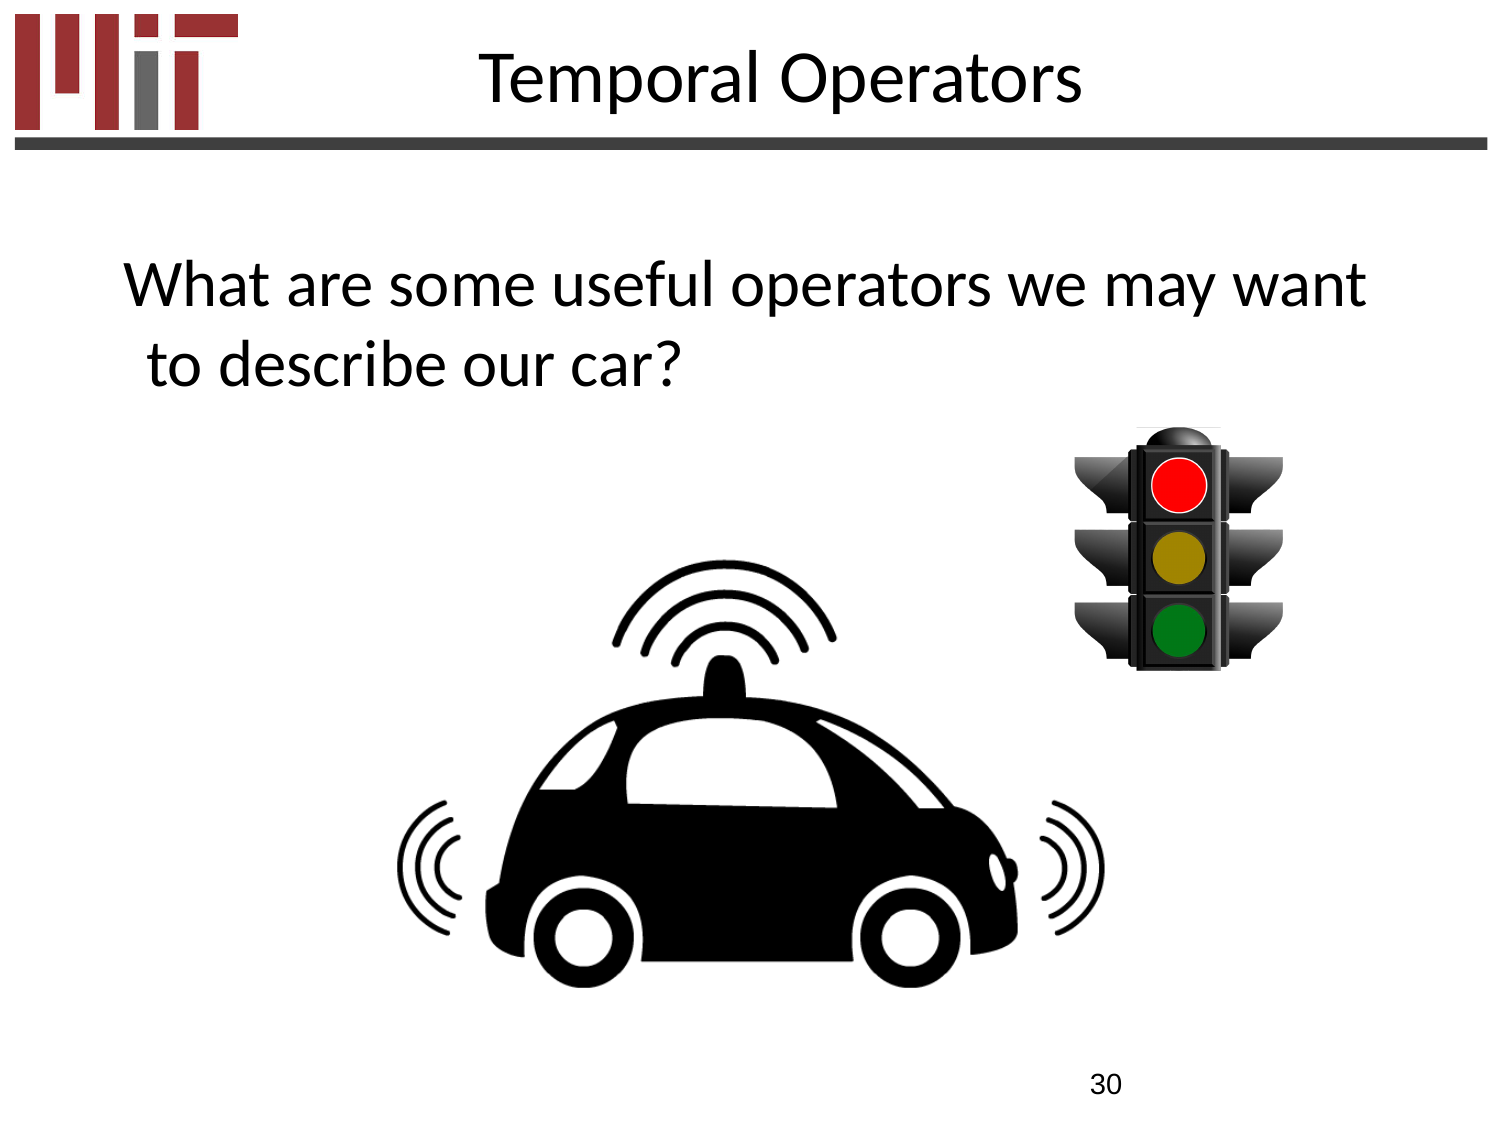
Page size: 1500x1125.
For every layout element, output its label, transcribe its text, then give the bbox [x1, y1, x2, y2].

picture [15, 14, 238, 130]
picture [356, 411, 1307, 1043]
title Temporal Operators [237, 15, 1325, 130]
slide_number 30 [1074, 1052, 1425, 1113]
list What are some useful operators we may want to describe our car? [75, 224, 1425, 412]
